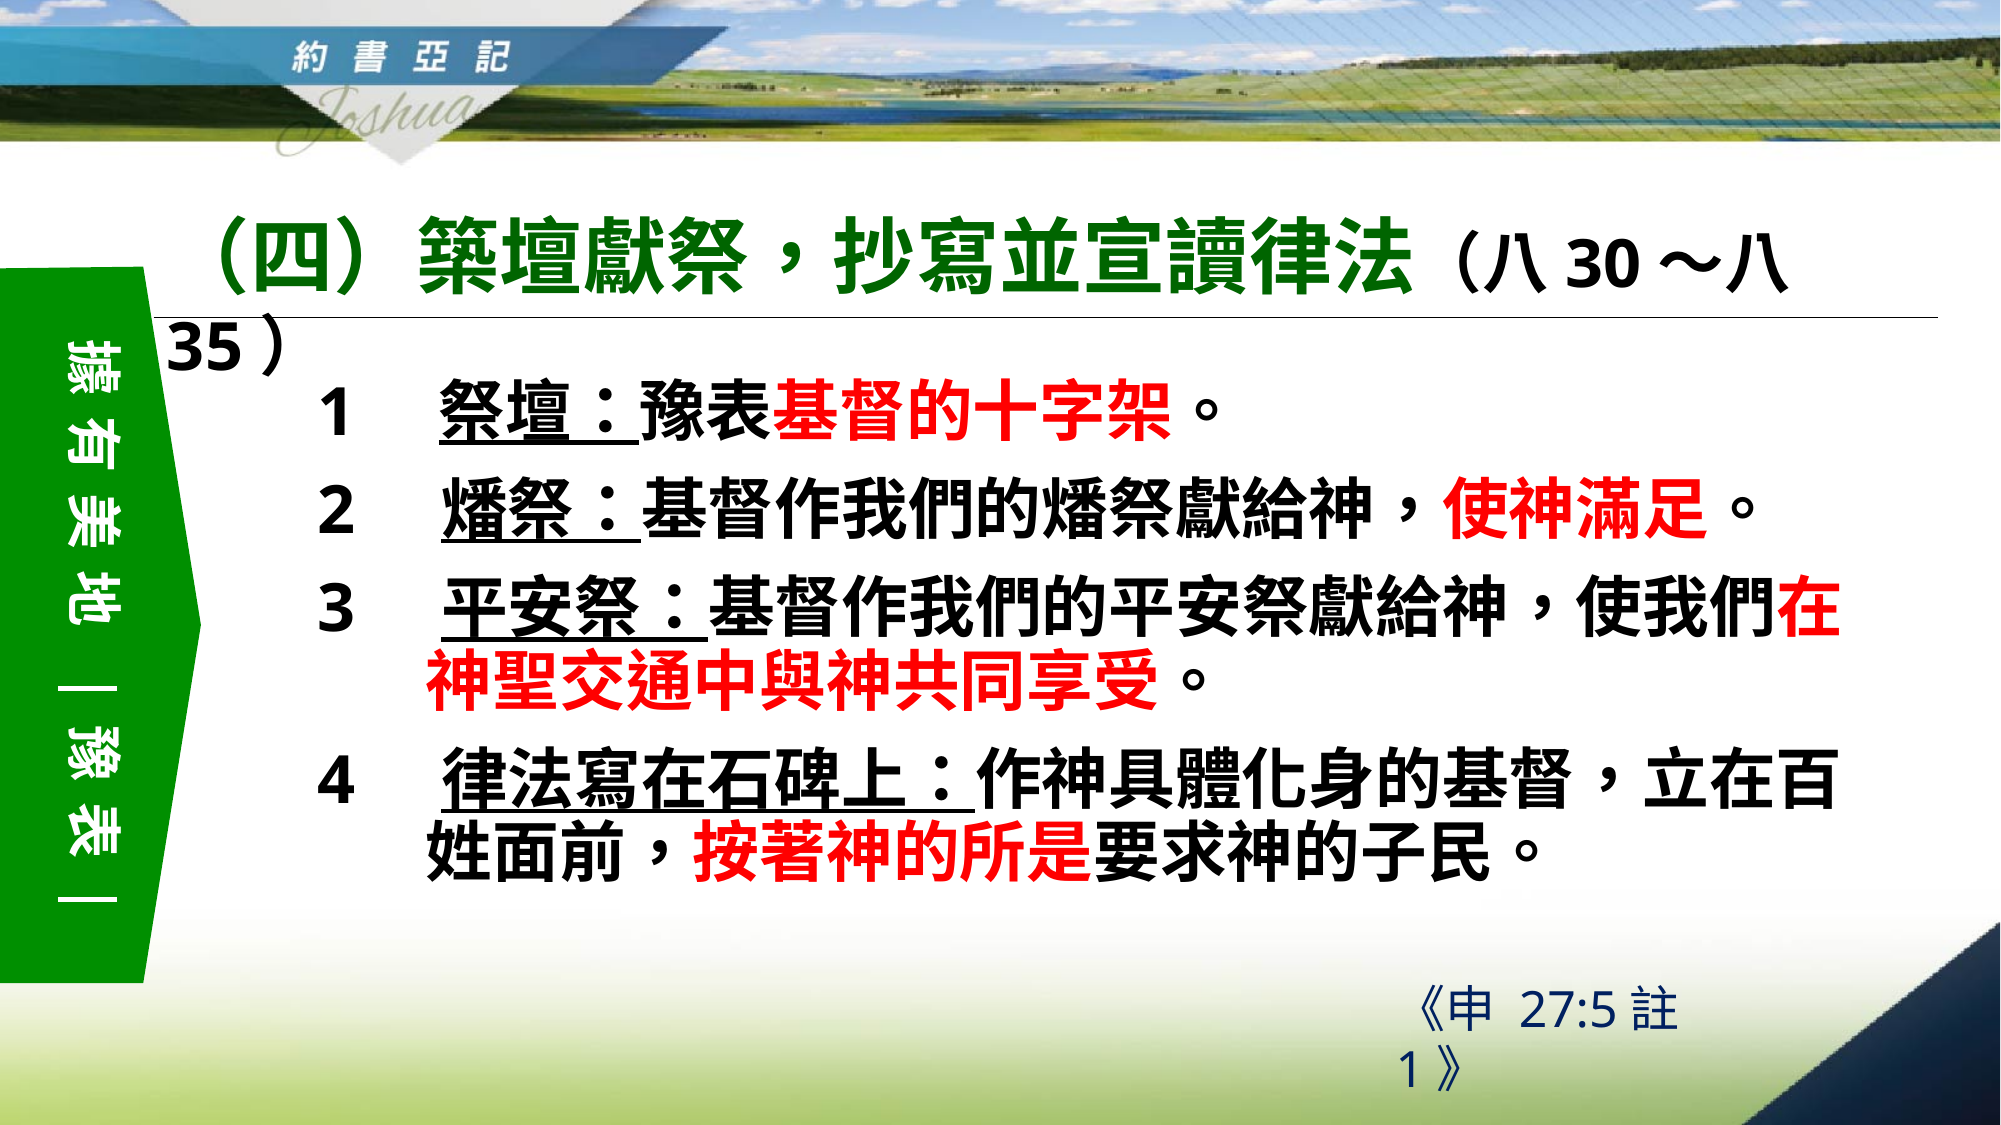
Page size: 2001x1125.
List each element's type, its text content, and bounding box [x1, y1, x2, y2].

text_box 1 祭壇：豫表基督的十字架。 2 燔祭：基督作我們的燔祭獻給神，使神滿足。 3 平安祭：基督作我們的平安祭獻給神，使我們在神聖交通中與神共同享受。 4 律法寫在石碑上：作神具體化身的基督，立在百姓面前，按著神的所是要求神的子民。 [301, 392, 1871, 898]
text_box 《申 27:5註1》 [1380, 970, 1726, 1105]
text_box （四）築壇獻祭，抄寫並宣讀律法（八30～八35） [153, 318, 1939, 392]
text_box [0, 265, 202, 985]
picture [0, 0, 2001, 1125]
text_box 據有美地 豫表 [38, 324, 137, 933]
text_box （四）築壇獻祭，抄寫並宣讀律法（八30～八35） [152, 196, 1939, 317]
